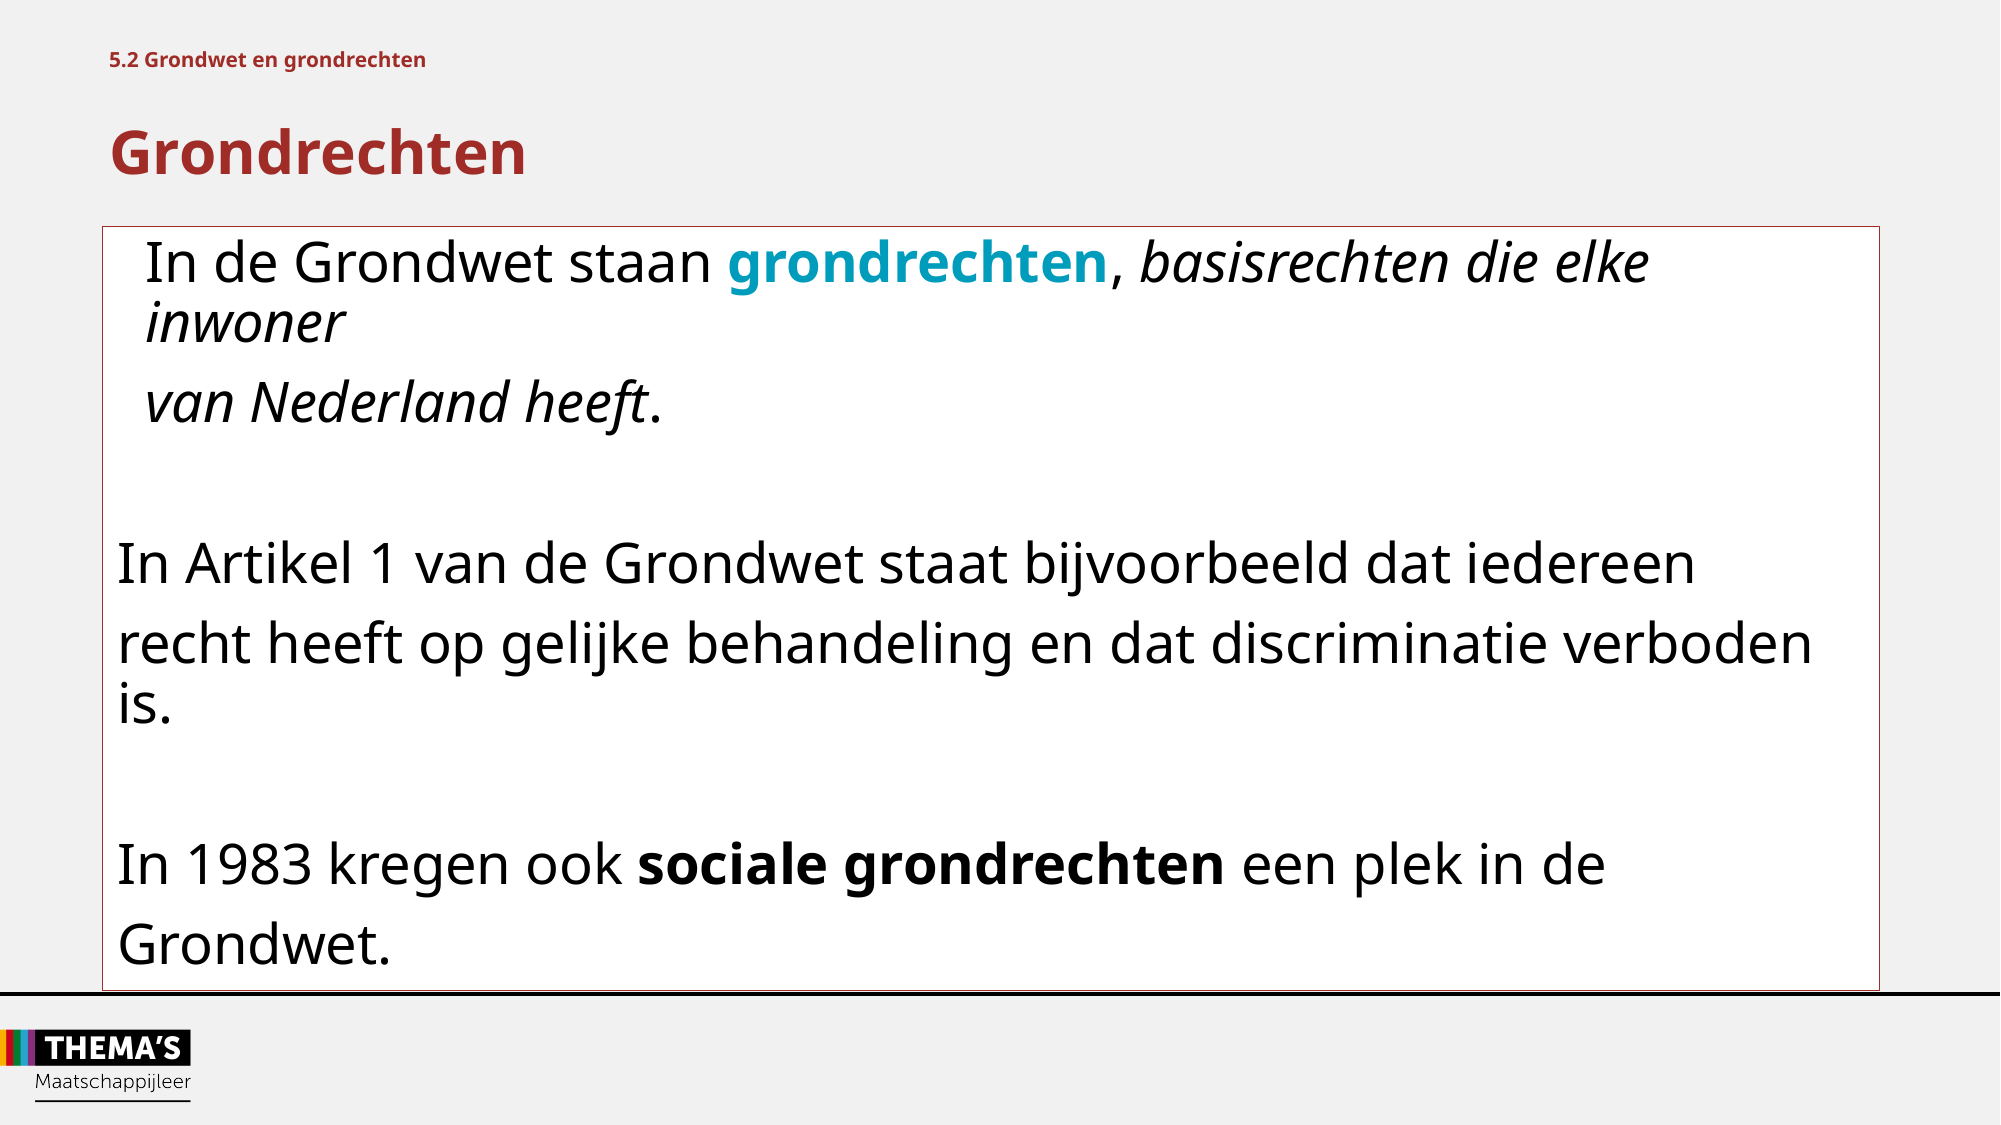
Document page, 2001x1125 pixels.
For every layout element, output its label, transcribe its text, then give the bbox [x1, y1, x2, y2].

list 5.2 Grondwet en grondrechten [94, 33, 941, 88]
list Grondrechten [94, 114, 1879, 205]
picture [0, 993, 203, 1125]
list In de Grondwet staan grondrechten, basisrechten die elke inwoner van Nederland heeft. In Artikel 1 van de Grondwet staat bijvoorbeeld dat iedereen recht heeft op gelijke behandeling en dat discriminatie verboden is. In 1983 kregen ook sociale grondrechten een plek in de Grondwet. [102, 226, 1880, 991]
